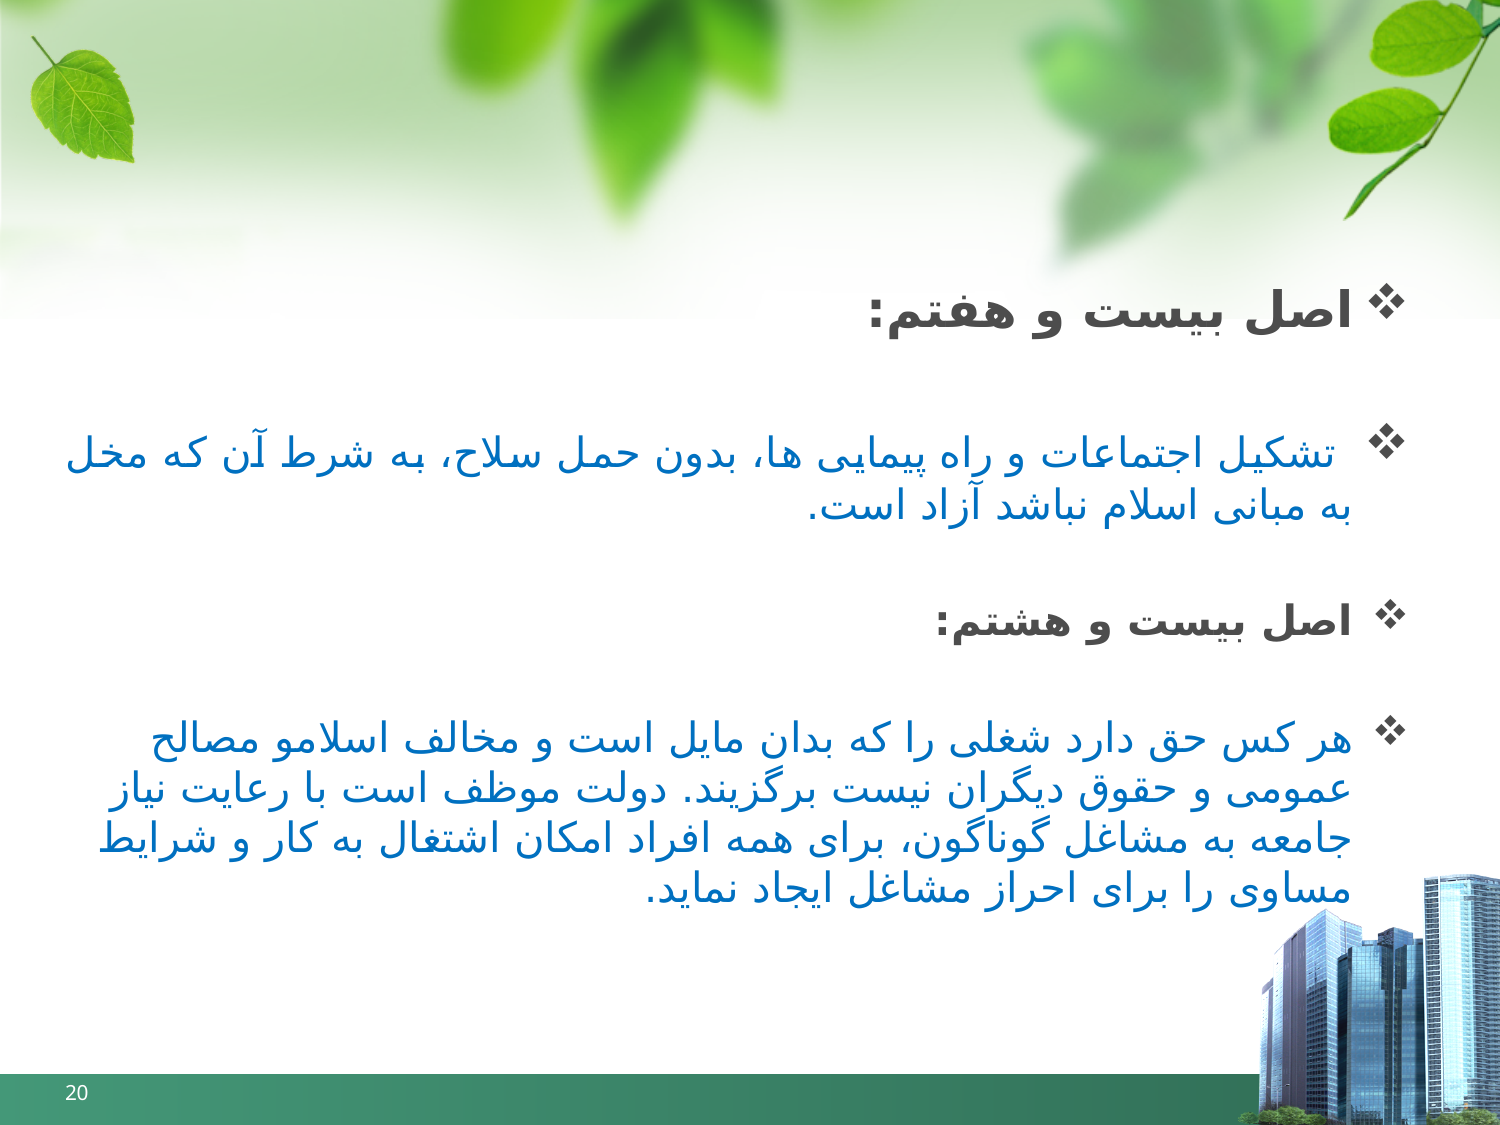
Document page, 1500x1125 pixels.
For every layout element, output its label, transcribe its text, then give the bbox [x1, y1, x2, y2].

list اصل‏ بیست و هفتم: تشکیل‏ اجتماعات‏ و راه‏ پیمایی‏ ها، بدون‏ حمل‏ سلاح‏، به‏ شرط آن‏ که‏ مخل‏ به‏ مبانی‏ اسلام‏ نباشد آزاد است‏. اصل‏ بیست و هشتم: هر کس‏ حق‏ دارد شغلی‏ را که‏ بدان‏ مایل‏ است‏ و مخالف‏ اسلام‏و مصالح‏ عمومی‏ و حقوق‏ دیگران‏ نیست‏ برگزیند. دولت‏ موظف‏ است‏ با رعایت‏ نیاز جامعه‏ به‏ مشاغل‏ گوناگون‏، برای‏ همه‏ افراد امکان‏ اشتغال‏ به‏ کار و شرایط مساوی‏ را برای‏ احراز مشاغل‏ ایجاد نماید. [50, 200, 1425, 1038]
slide_number 20 [50, 1072, 138, 1113]
picture [0, 0, 1500, 319]
